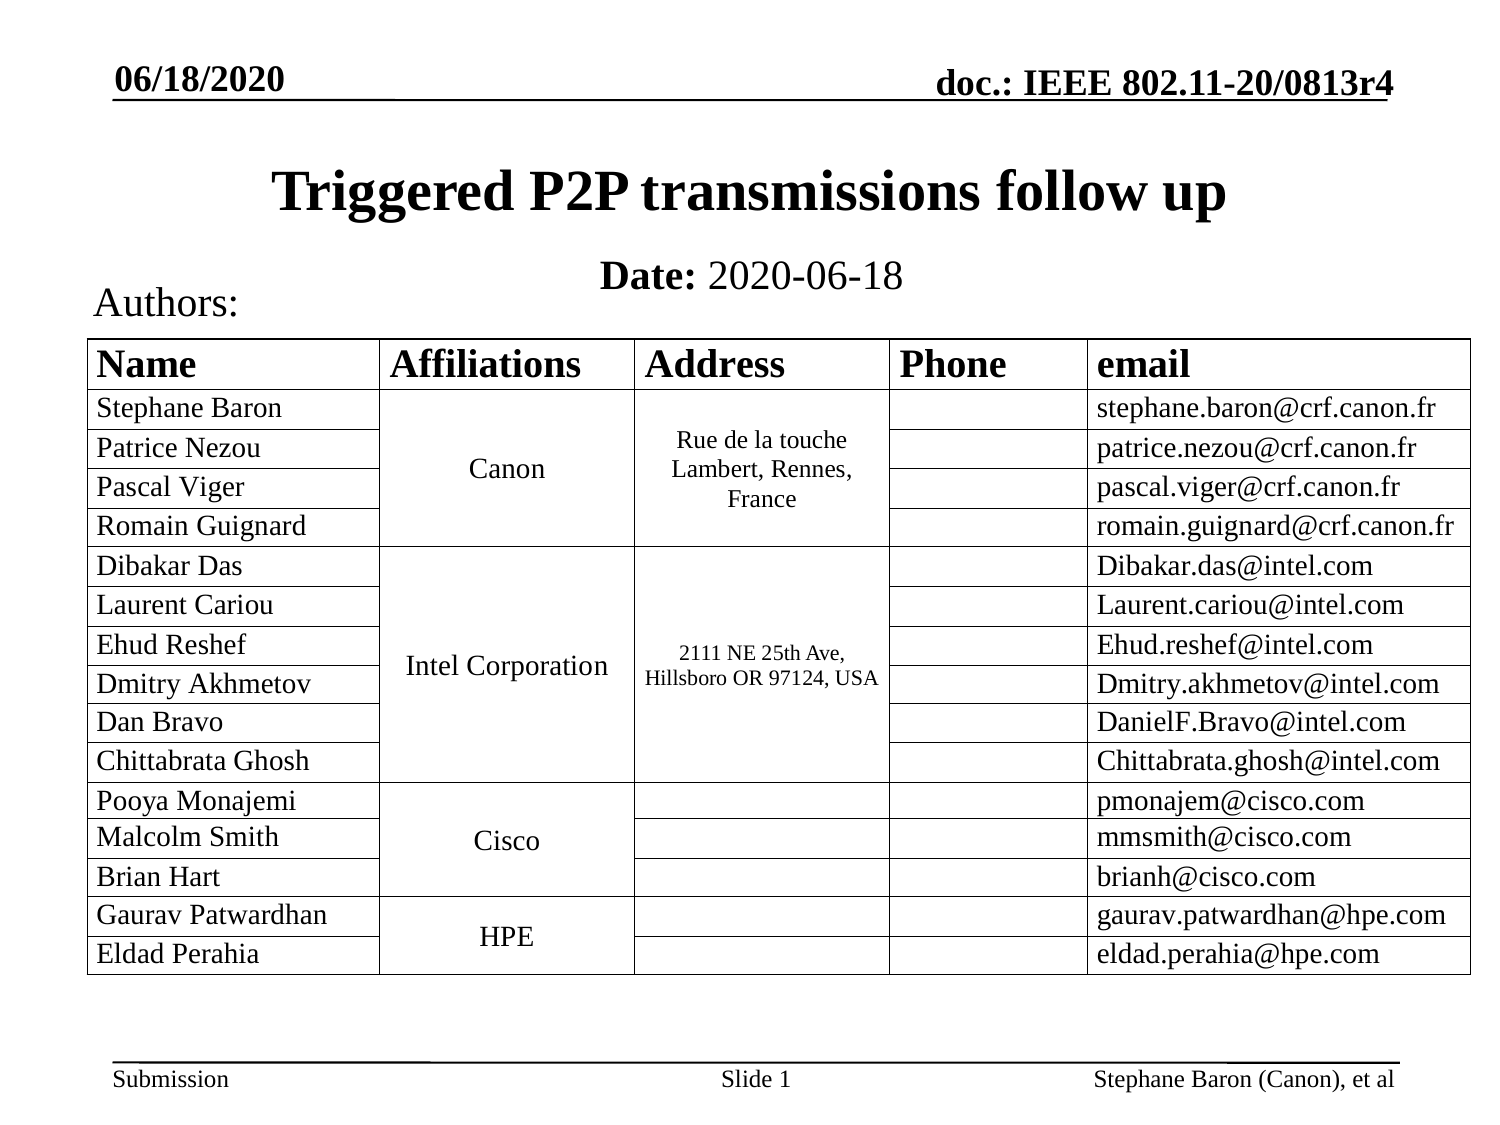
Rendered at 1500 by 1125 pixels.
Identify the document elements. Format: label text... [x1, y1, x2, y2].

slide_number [114, 54, 423, 100]
text_box Authors: [77, 267, 316, 331]
title Triggered P2P transmissions follow up [77, 137, 1423, 238]
list Date: 2020-06-18 [114, 240, 1390, 306]
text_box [53, 338, 1500, 1125]
